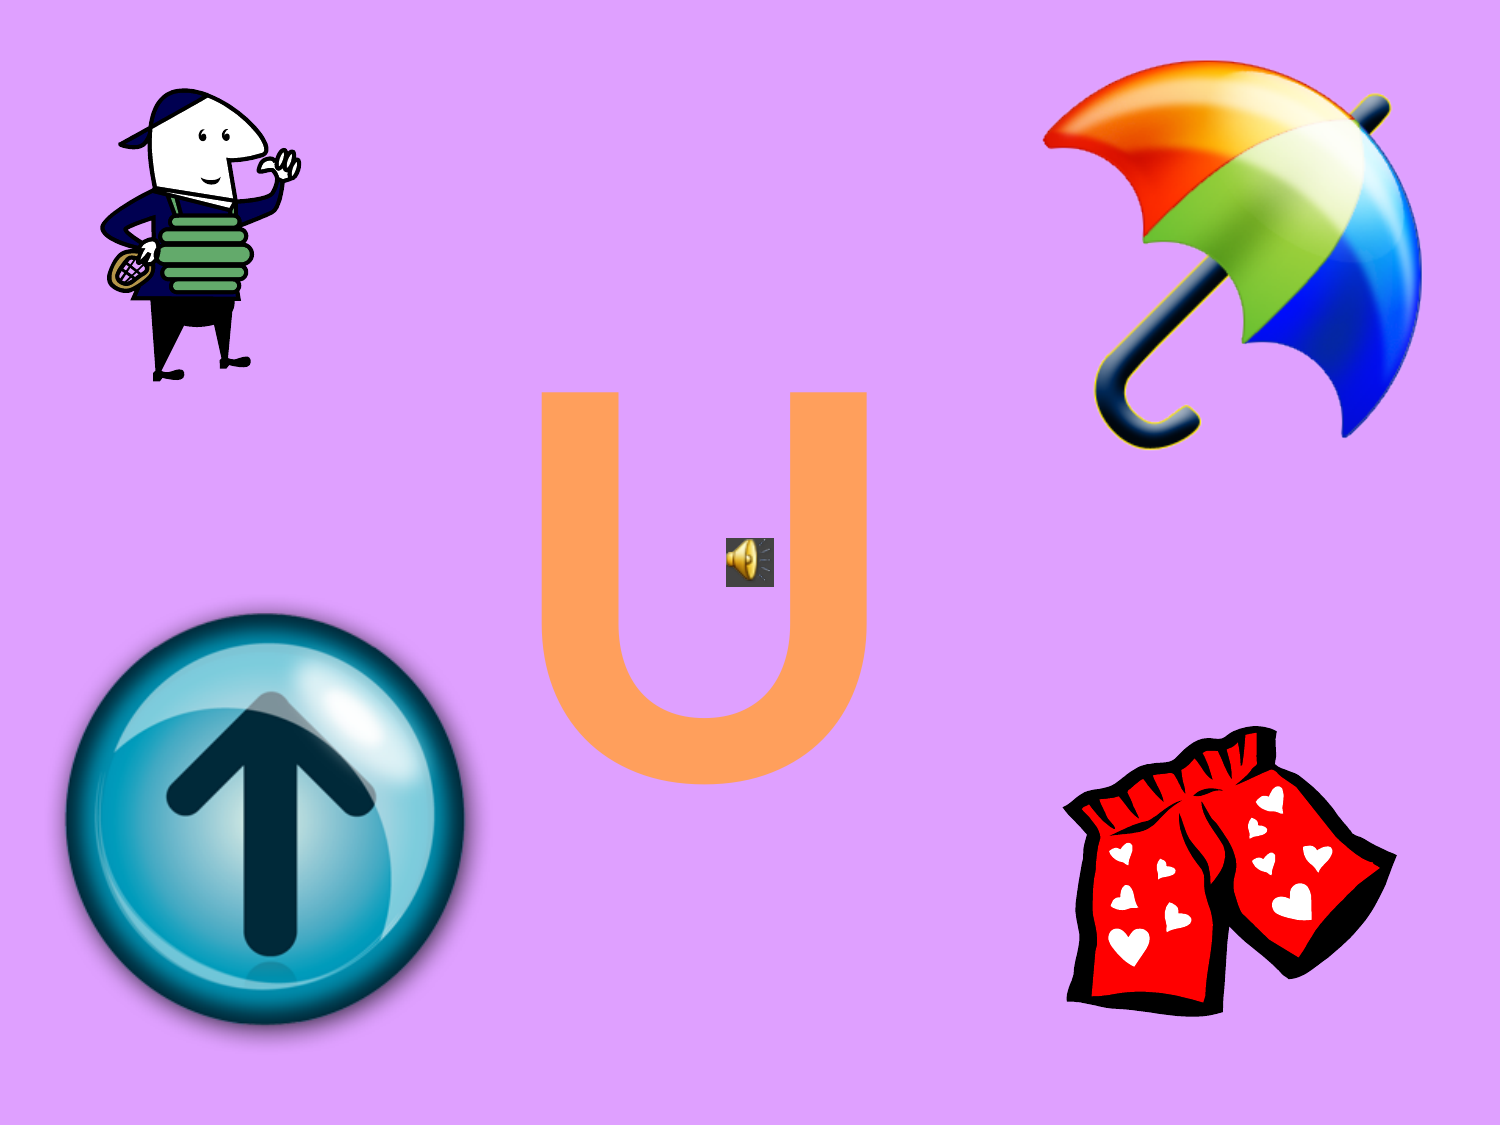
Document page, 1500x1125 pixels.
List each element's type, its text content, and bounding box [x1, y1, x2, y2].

picture [37, 587, 498, 1069]
picture [1012, 37, 1463, 488]
text_box U [494, 174, 915, 908]
picture [99, 87, 302, 385]
picture [1062, 722, 1398, 1024]
picture [724, 537, 776, 588]
